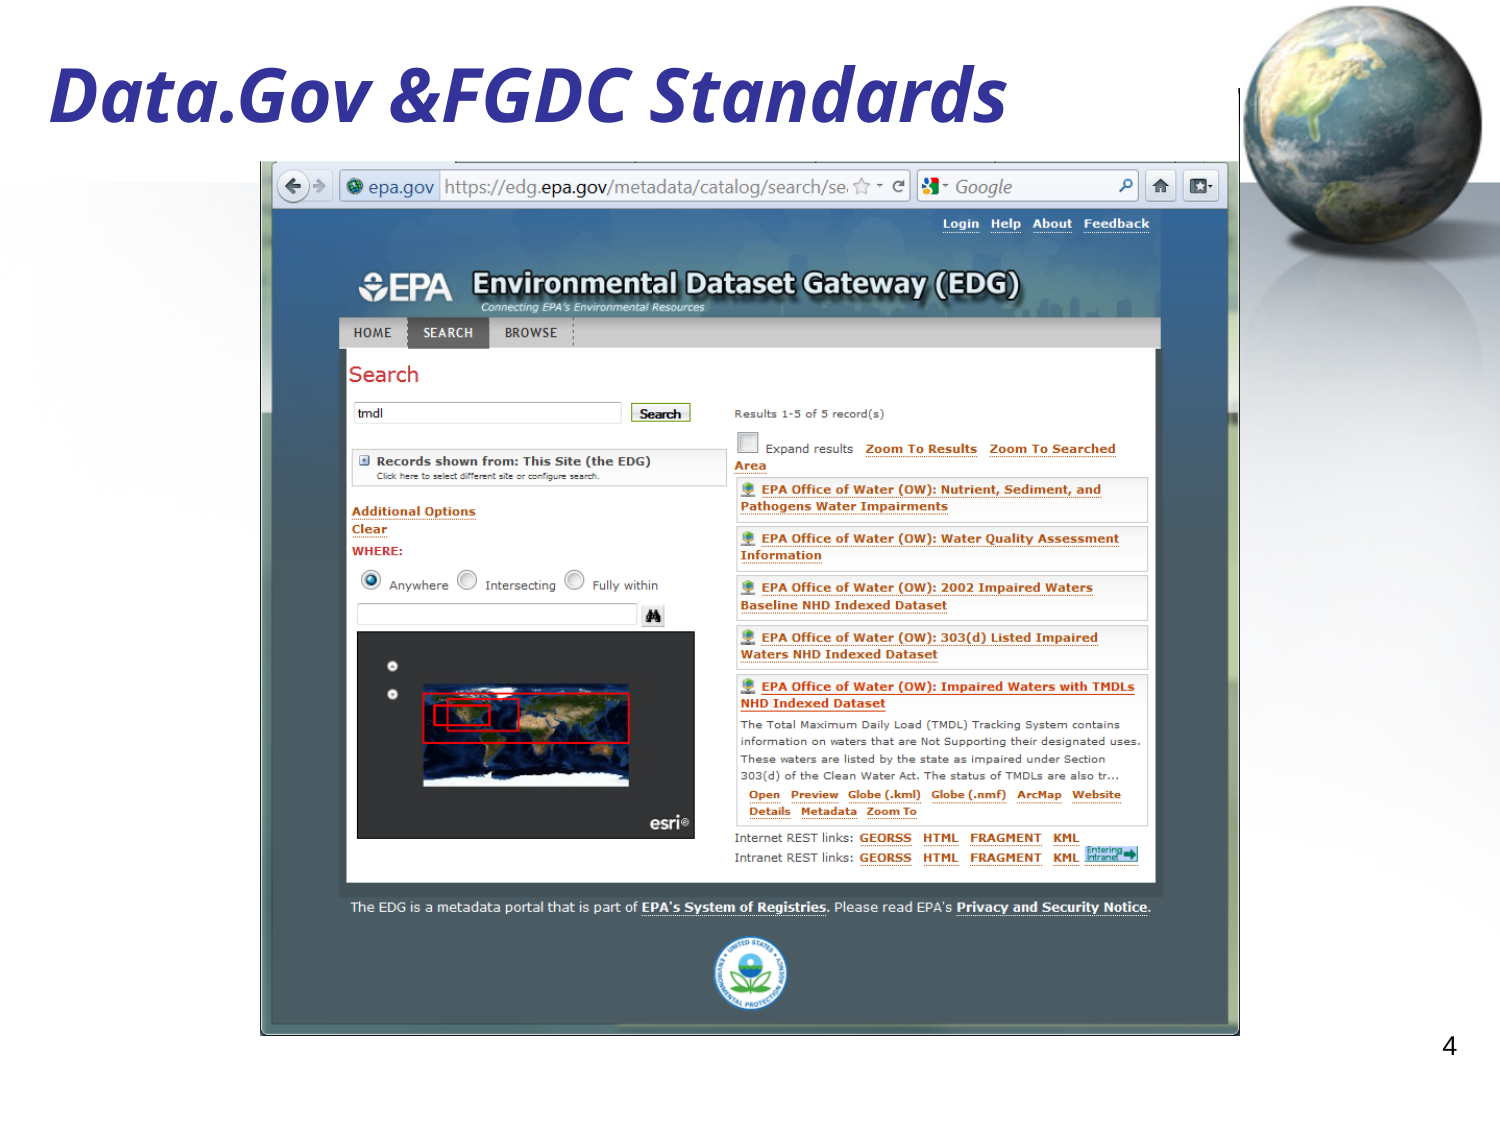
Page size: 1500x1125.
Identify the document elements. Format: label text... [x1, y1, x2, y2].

title Data.Gov &FGDC Standards [33, 22, 1239, 162]
slide_number 4 [1159, 1020, 1473, 1096]
picture [0, 0, 1500, 1125]
